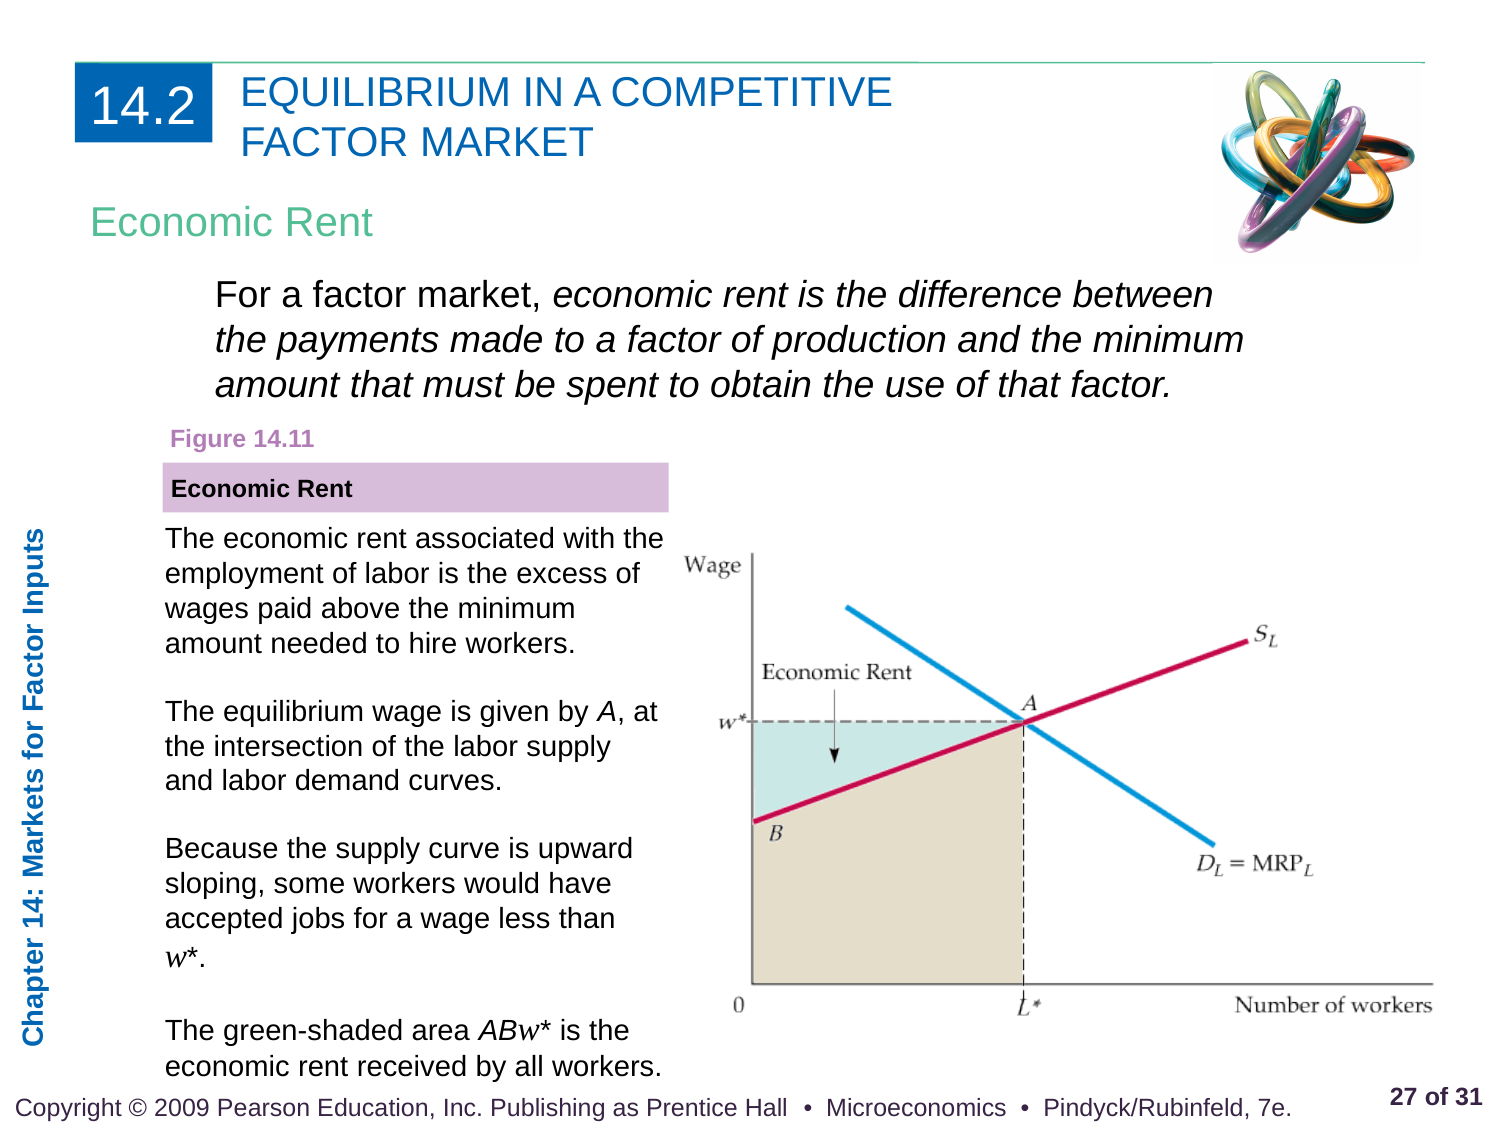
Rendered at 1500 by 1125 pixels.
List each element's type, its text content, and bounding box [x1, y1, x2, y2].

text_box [1420, 62, 1426, 69]
text_box Economic Rent [74, 187, 900, 250]
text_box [74, 62, 1213, 143]
text_box Economic Rent [162, 462, 669, 512]
picture [615, 487, 1500, 1085]
picture [1212, 63, 1422, 263]
text_box For a factor market, economic rent is the difference between the payments made to a factor of production and the minimum amount that must be spent to obtain the use of that factor. [200, 262, 1275, 413]
text_box Figure 14.11 [162, 412, 338, 463]
text_box The economic rent associated with the employment of labor is the excess of wages paid above the minimum amount needed to hire workers. The equilibrium wage is given by A, at the intersection of the labor supply and labor demand curves. Because the supply curve is upward sloping, some workers would have accepted jobs for a wage less than w*. The green-shaded area ABw* is the economic rent received by all workers. [149, 512, 608, 1063]
